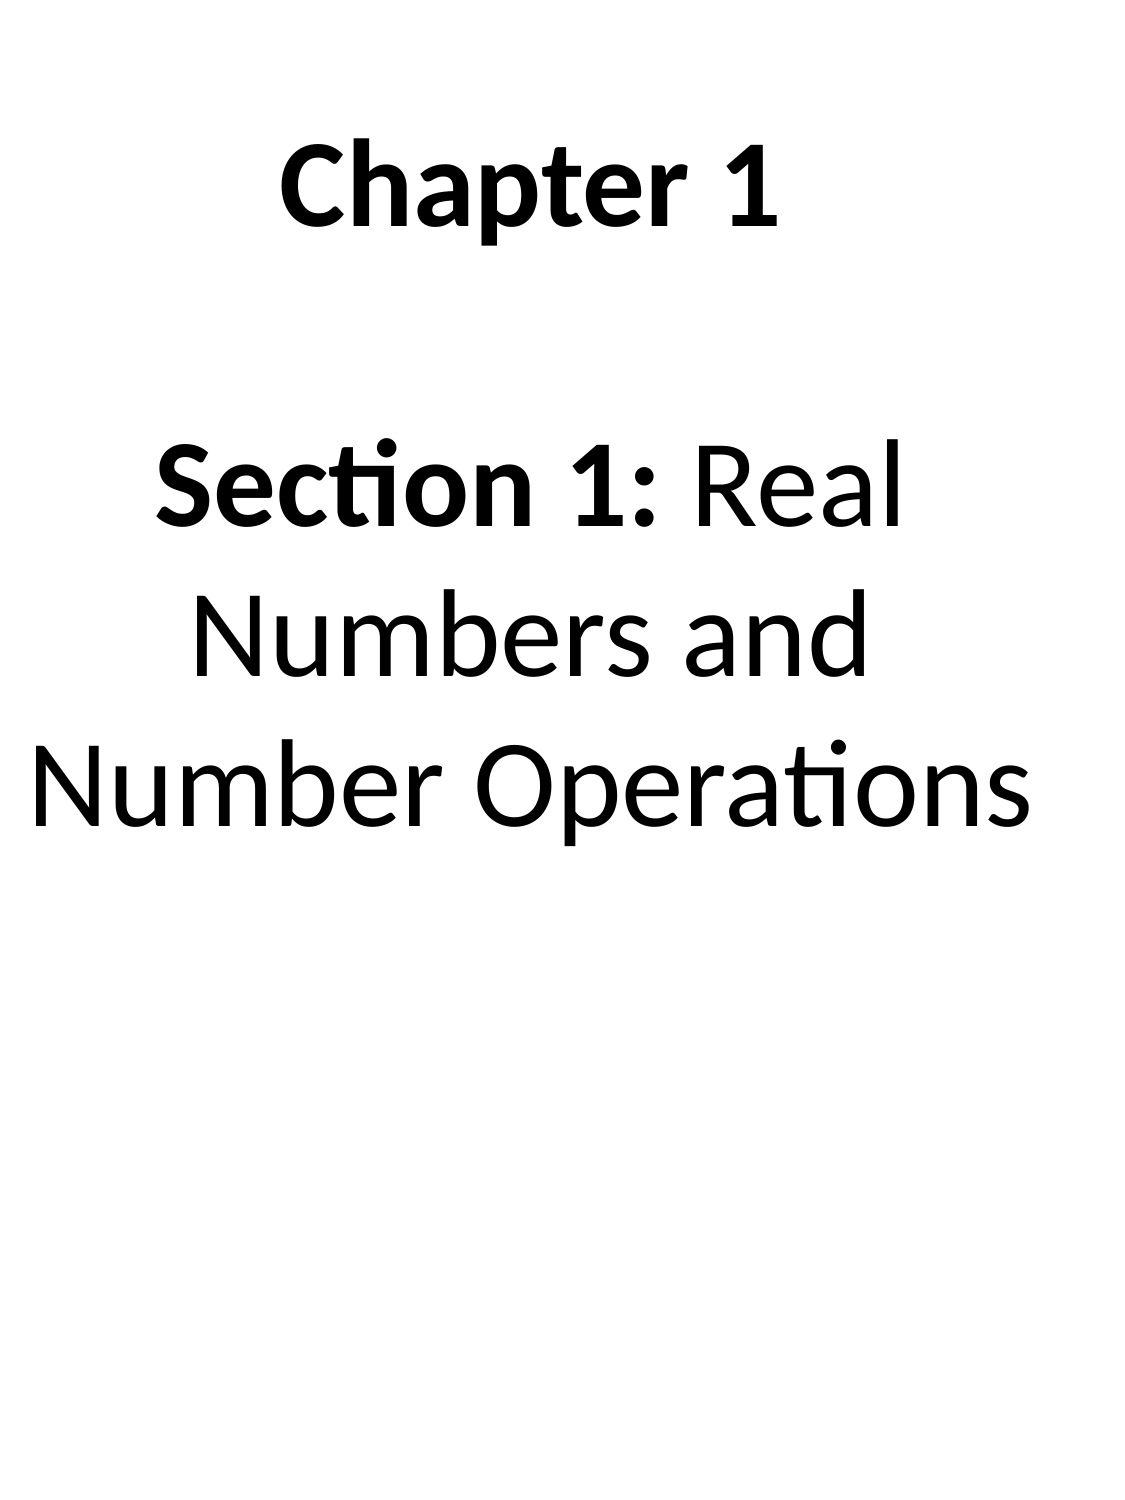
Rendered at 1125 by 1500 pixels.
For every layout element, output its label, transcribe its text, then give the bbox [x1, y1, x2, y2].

text_box Chapter 1 Section 1: Real Numbers and Number Operations [0, 94, 1063, 859]
